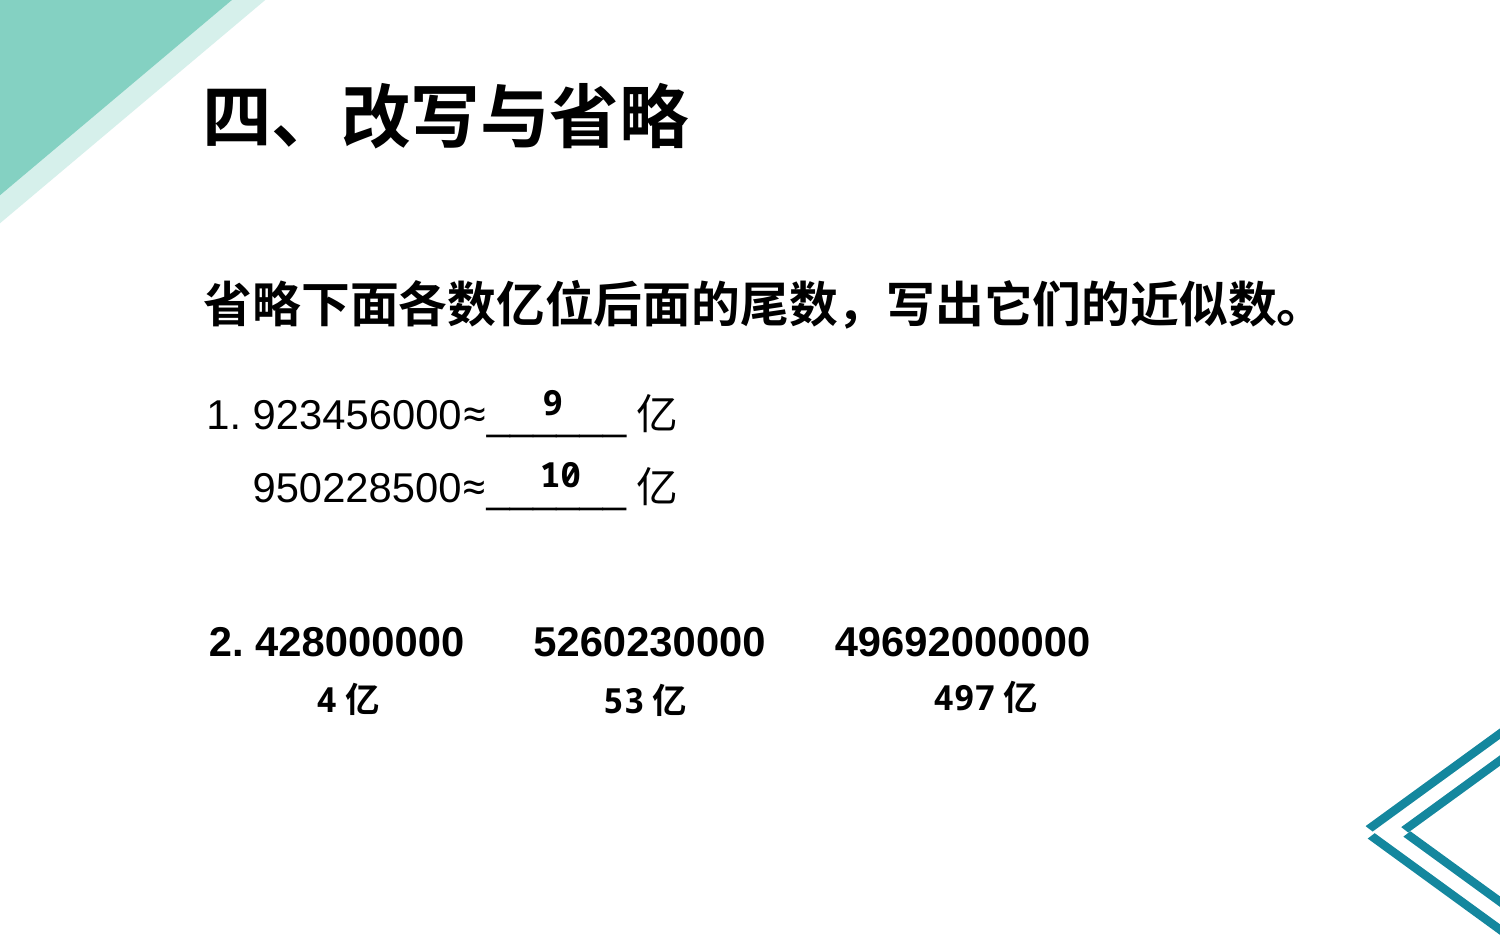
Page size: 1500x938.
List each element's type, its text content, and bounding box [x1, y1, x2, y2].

text_box 2. 428000000 5260230000 49692000000 [194, 597, 1287, 673]
text_box 1. 923456000≈______亿 950228500≈______亿 [191, 370, 897, 518]
text_box 10 [525, 445, 597, 502]
text_box 497亿 [918, 667, 1054, 725]
text_box 省略下面各数亿位后面的尾数，写出它们的近似数。 [188, 254, 1356, 340]
text_box 四、改写与省略 [187, 56, 1026, 174]
text_box 9 [527, 373, 578, 430]
text_box 4亿 [301, 670, 395, 727]
text_box 53亿 [588, 671, 703, 728]
